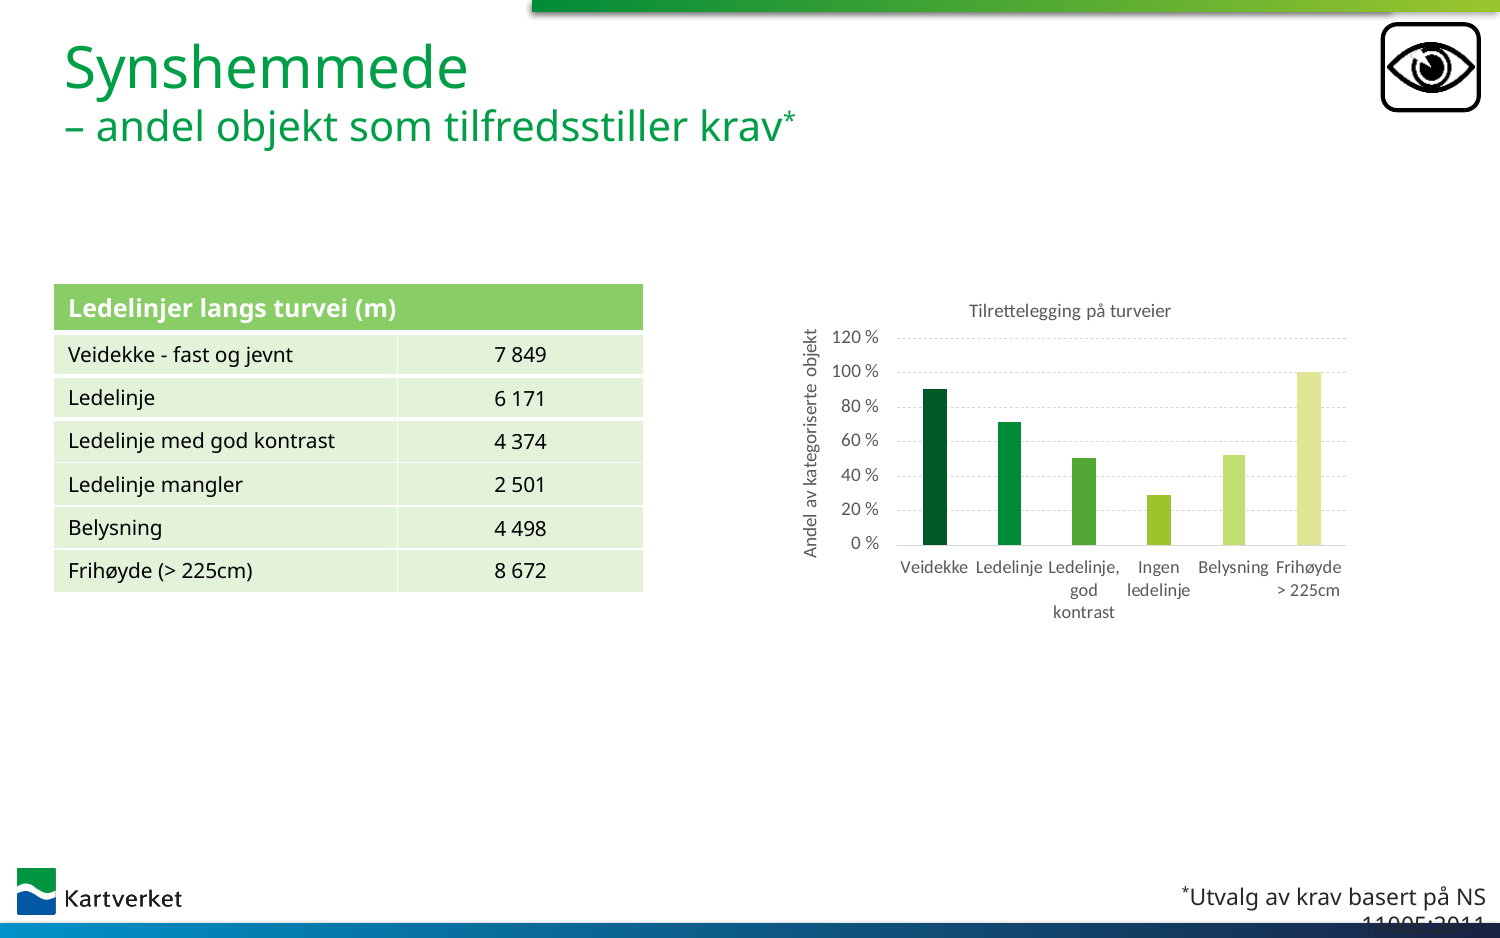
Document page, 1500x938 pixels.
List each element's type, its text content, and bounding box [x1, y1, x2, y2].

table_cell 4 374 [398, 421, 643, 462]
table_cell Veidekke - fast og jevnt [54, 335, 397, 374]
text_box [1382, 24, 1480, 111]
table_cell 2 501 [398, 463, 643, 505]
table_cell 6 171 [398, 378, 643, 417]
text_box Synshemmede – andel objekt som tilfredsstiller krav* [49, 24, 1431, 158]
table_cell 8 672 [398, 550, 643, 592]
table_cell Ledelinje mangler [54, 463, 397, 505]
table_header Ledelinjer langs turvei (m) [54, 284, 643, 330]
table_cell Ledelinje med god kontrast [54, 421, 397, 462]
table_cell Frihøyde (> 225cm) [54, 550, 397, 592]
table_cell Ledelinje [54, 378, 397, 417]
table_cell Belysning [54, 507, 397, 548]
table_cell 7 849 [398, 335, 643, 374]
text_box *Utvalg av krav basert på NS 11005:2011 [1068, 873, 1500, 938]
table_cell 4 498 [398, 507, 643, 548]
picture [791, 291, 1349, 630]
